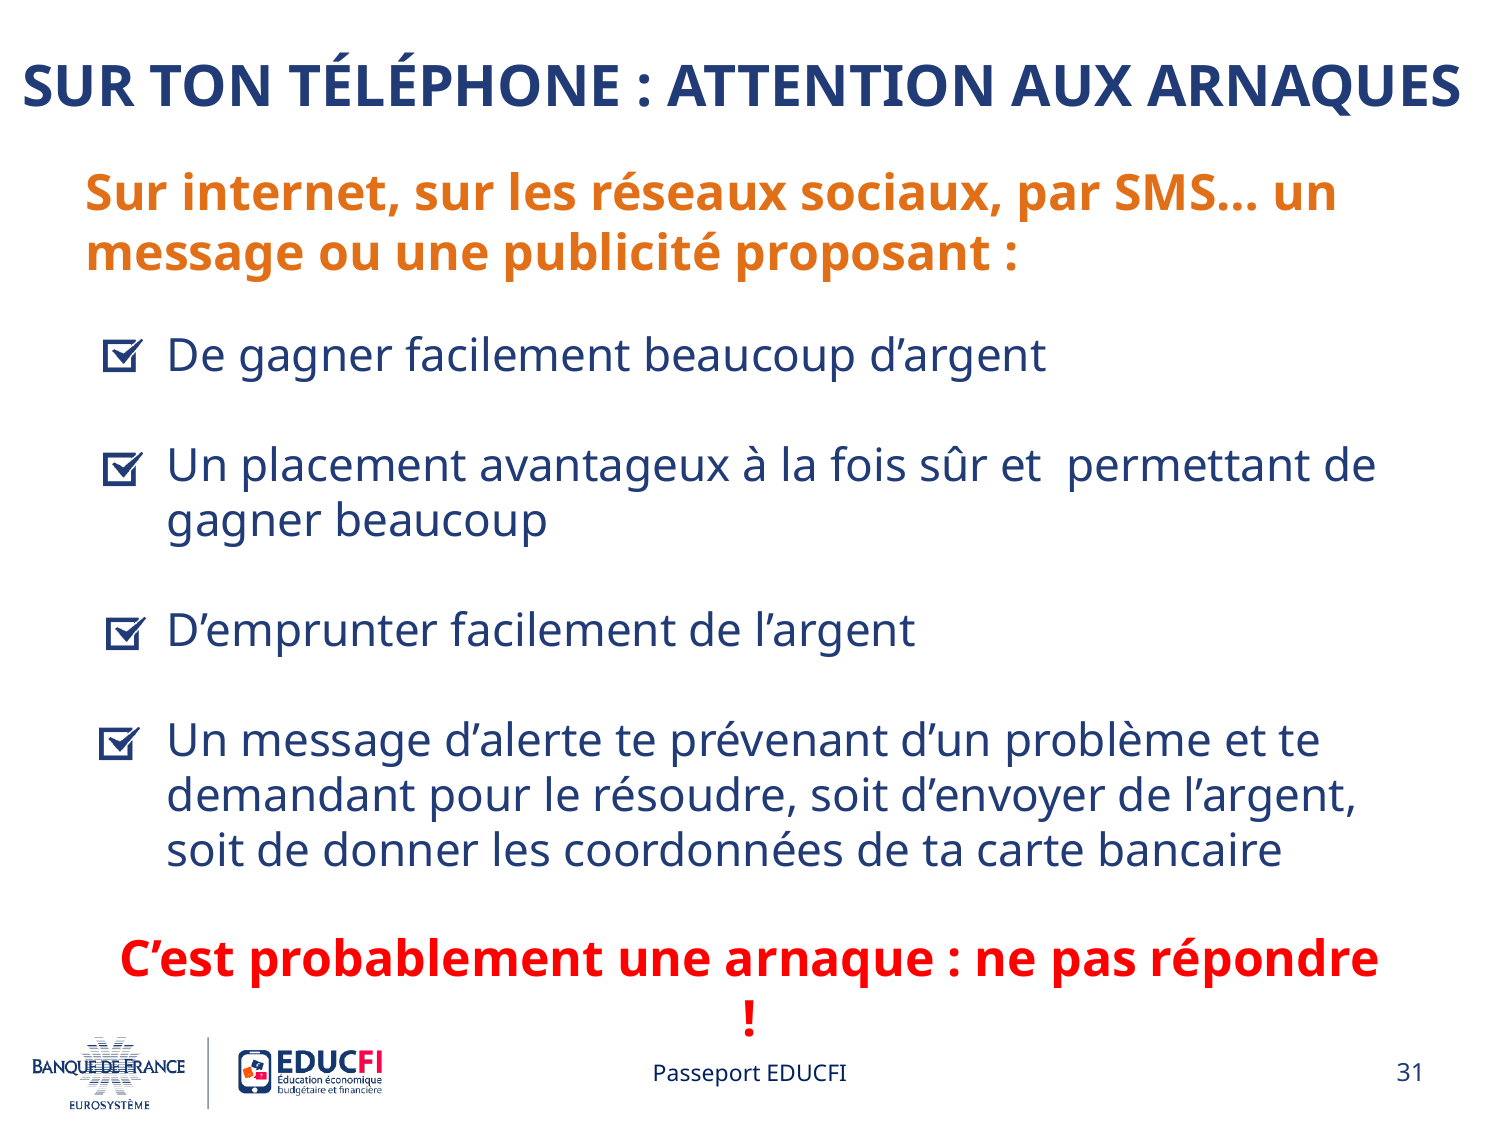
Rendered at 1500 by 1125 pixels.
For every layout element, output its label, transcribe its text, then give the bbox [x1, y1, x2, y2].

list De gagner facilement beaucoup d’argent Un placement avantageux à la fois sûr et permettant de gagner beaucoup D’emprunter facilement de l’argent Un message d’alerte te prévenant d’un problème et te demandant pour le résoudre, soit d’envoyer de l’argent, soit de donner les coordonnées de ta carte bancaire [158, 318, 1442, 899]
text_box Passeport EDUCFI [512, 1054, 988, 1093]
text_box 31 [1381, 1049, 1447, 1095]
picture [102, 335, 143, 375]
text_box C’est probablement une arnaque : ne pas répondre ! [103, 919, 1397, 1054]
picture [99, 723, 140, 763]
text_box Sur internet, sur les réseaux sociaux, par SMS… un message ou une publicité proposant : [70, 153, 1430, 288]
picture [102, 448, 143, 489]
text_box SUR TON TÉLÉPHONE : ATTENTION AUX ARNAQUES [0, 16, 1500, 151]
picture [23, 1026, 390, 1117]
picture [105, 613, 146, 653]
